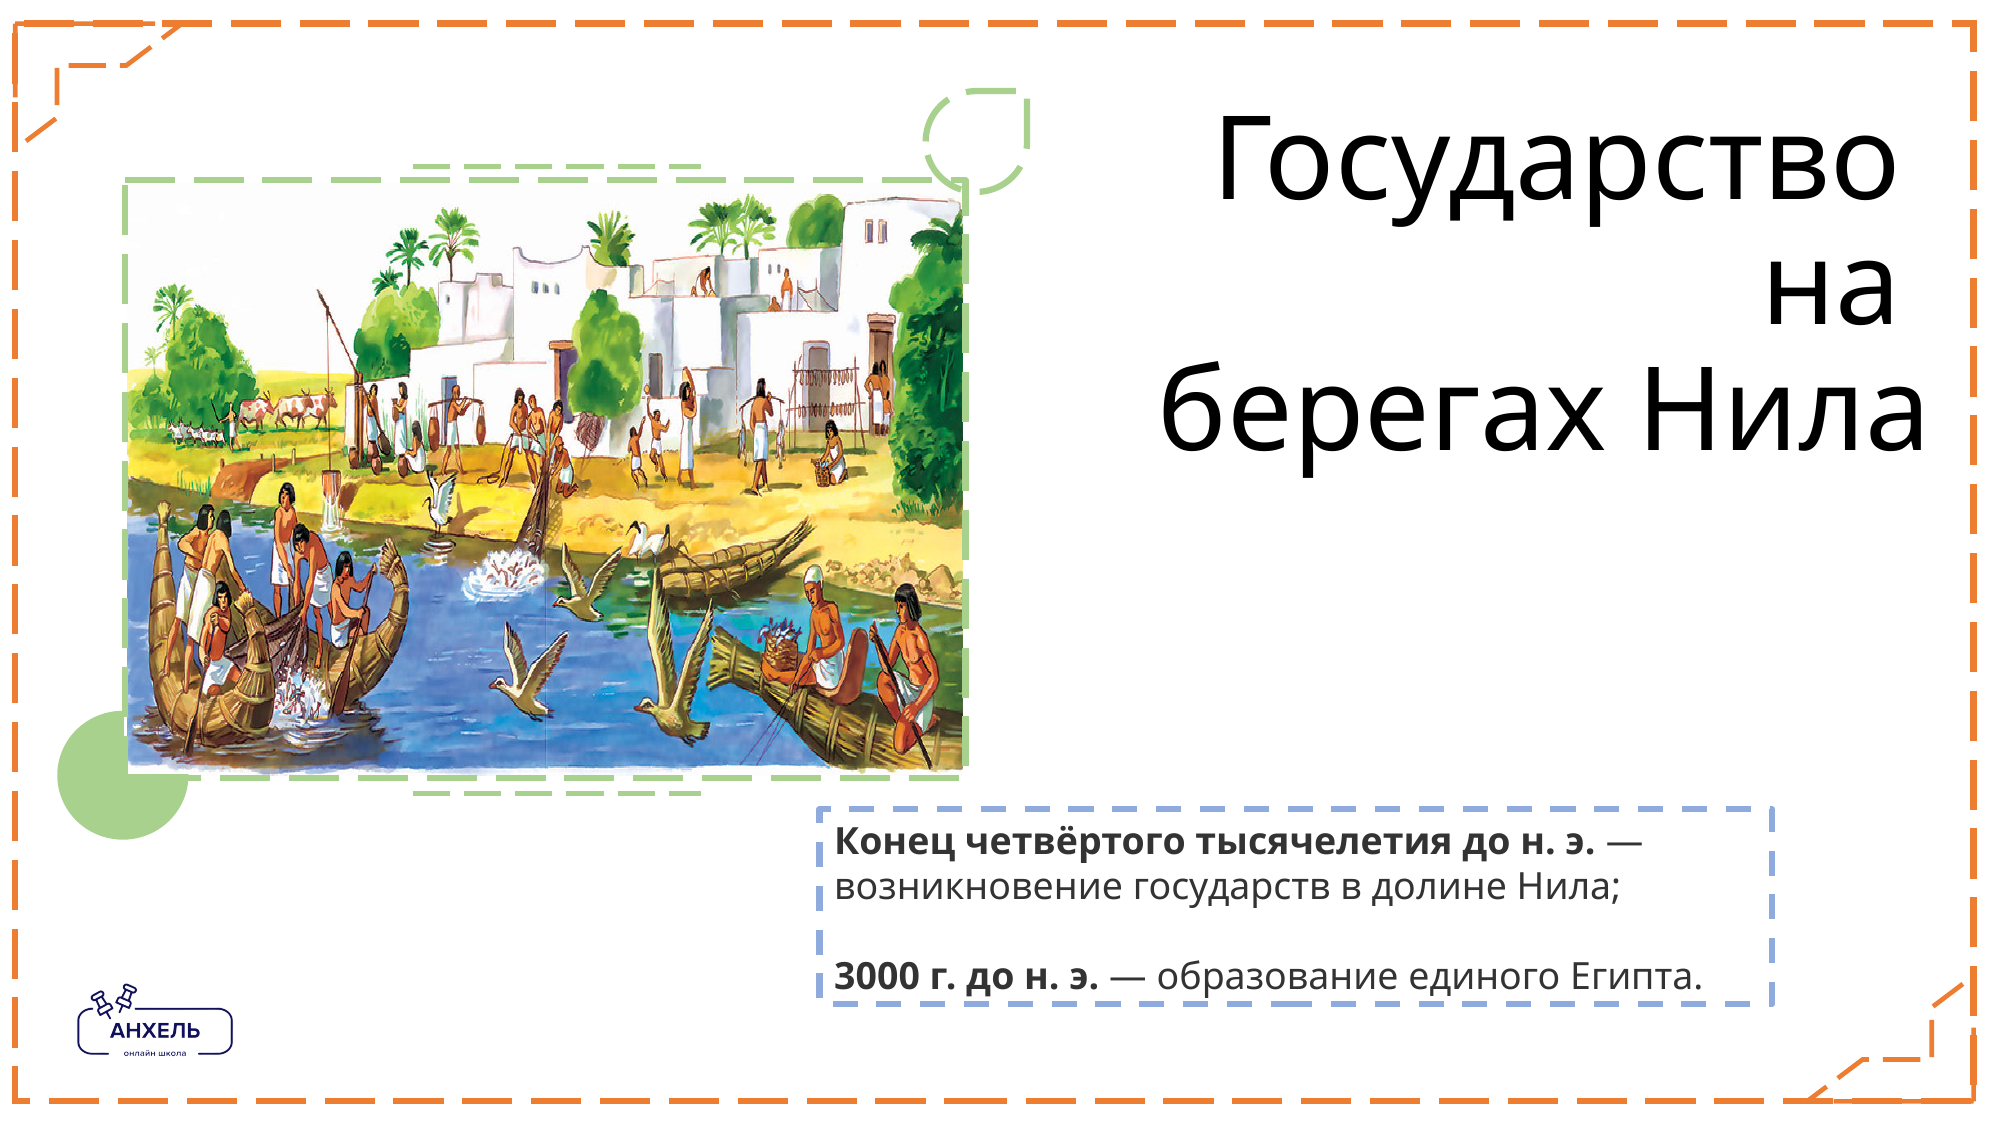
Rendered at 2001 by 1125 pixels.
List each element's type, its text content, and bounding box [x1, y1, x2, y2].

text_box [1803, 973, 1975, 1103]
text_box [14, 23, 1975, 1102]
text_box [924, 90, 1029, 193]
picture [58, 924, 252, 1118]
text_box [14, 22, 185, 152]
picture [127, 183, 963, 776]
text_box Конец четвёртого тысячелетия до н. э. — возникновение государств в долине Нила; 3000 г. до н. э. — образование единого Египта. [819, 809, 1773, 1004]
text_box [57, 710, 189, 840]
